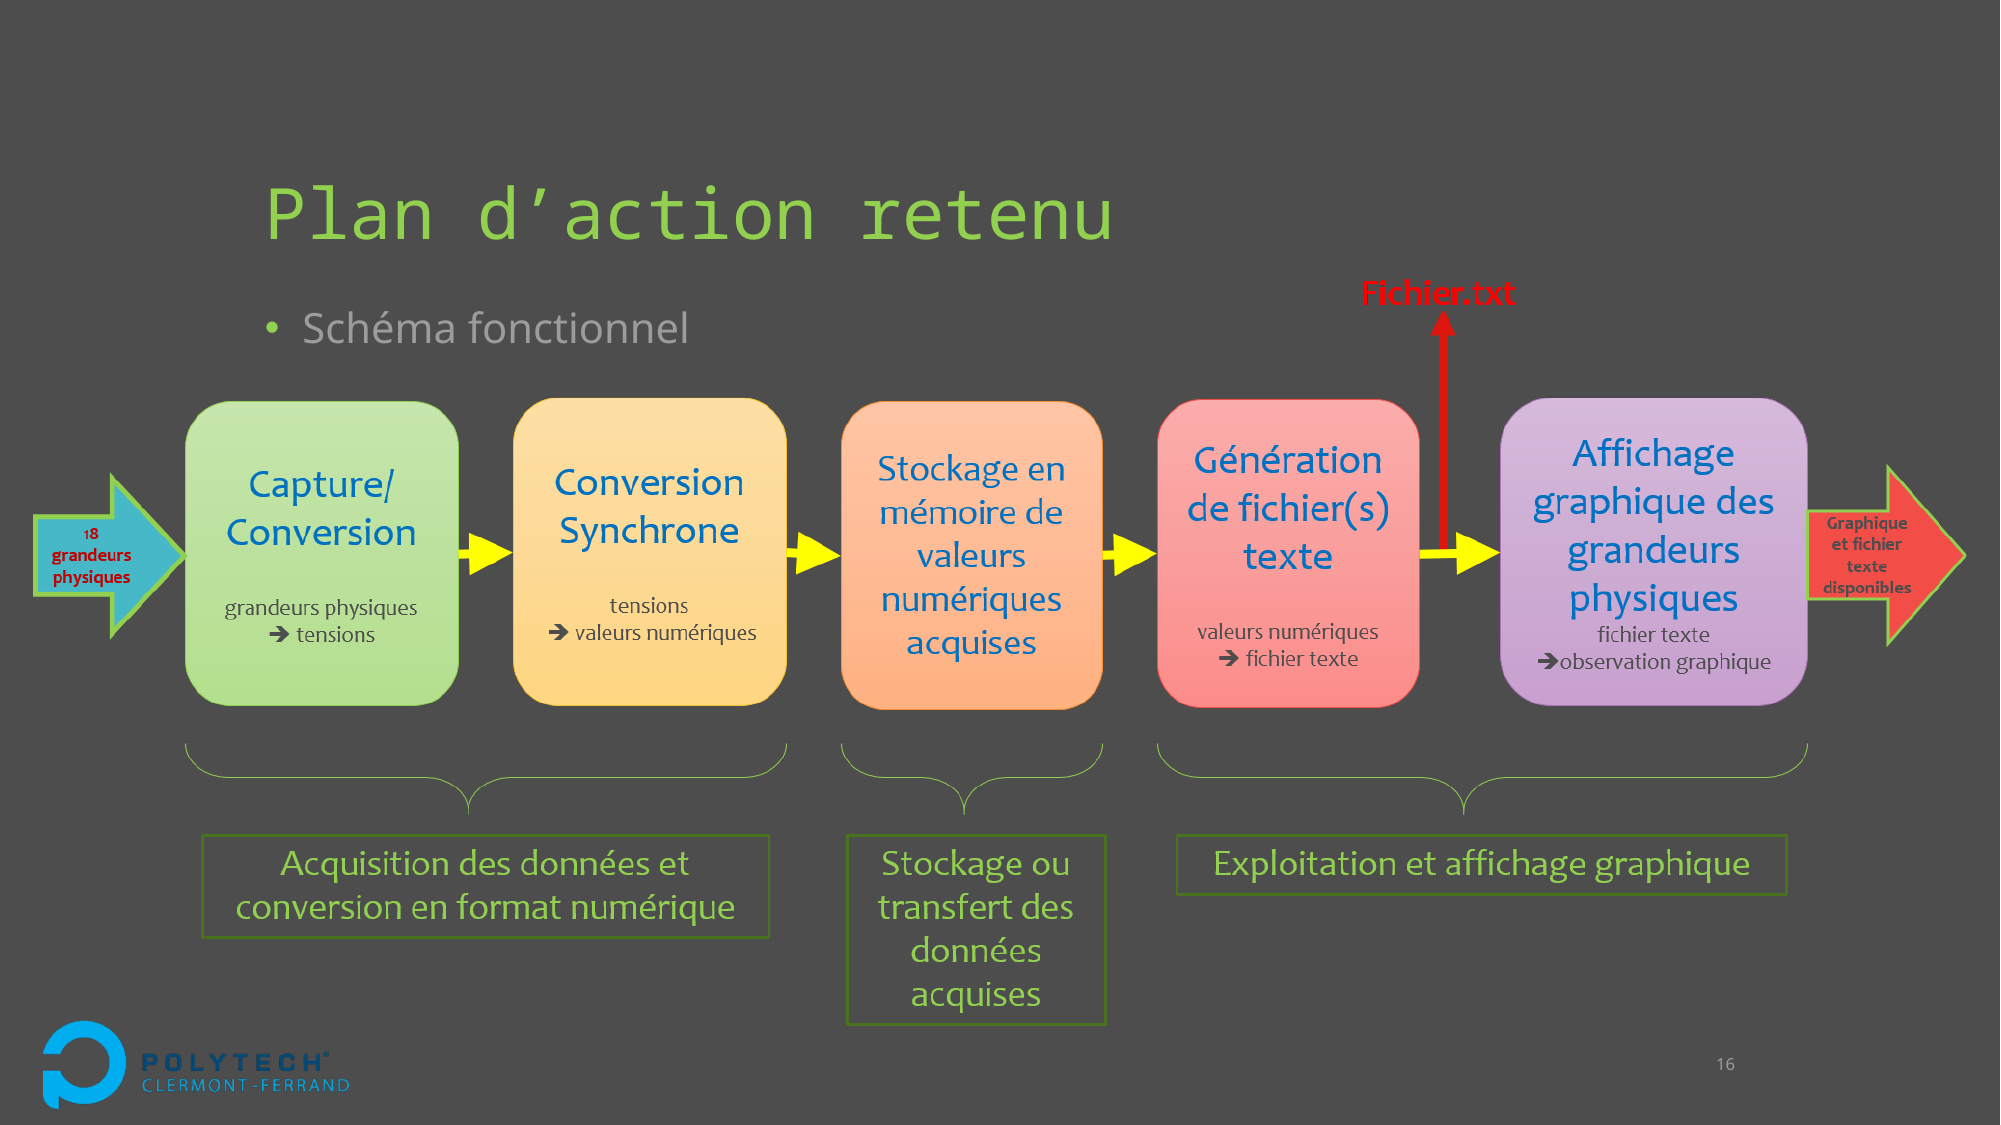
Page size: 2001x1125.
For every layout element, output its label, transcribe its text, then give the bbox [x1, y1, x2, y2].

picture [43, 1101, 55, 1110]
title Plan d’action retenu [249, 75, 1750, 258]
picture [33, 258, 1967, 1110]
picture [43, 1038, 109, 1087]
slide_number 16 [1612, 1043, 1750, 1086]
